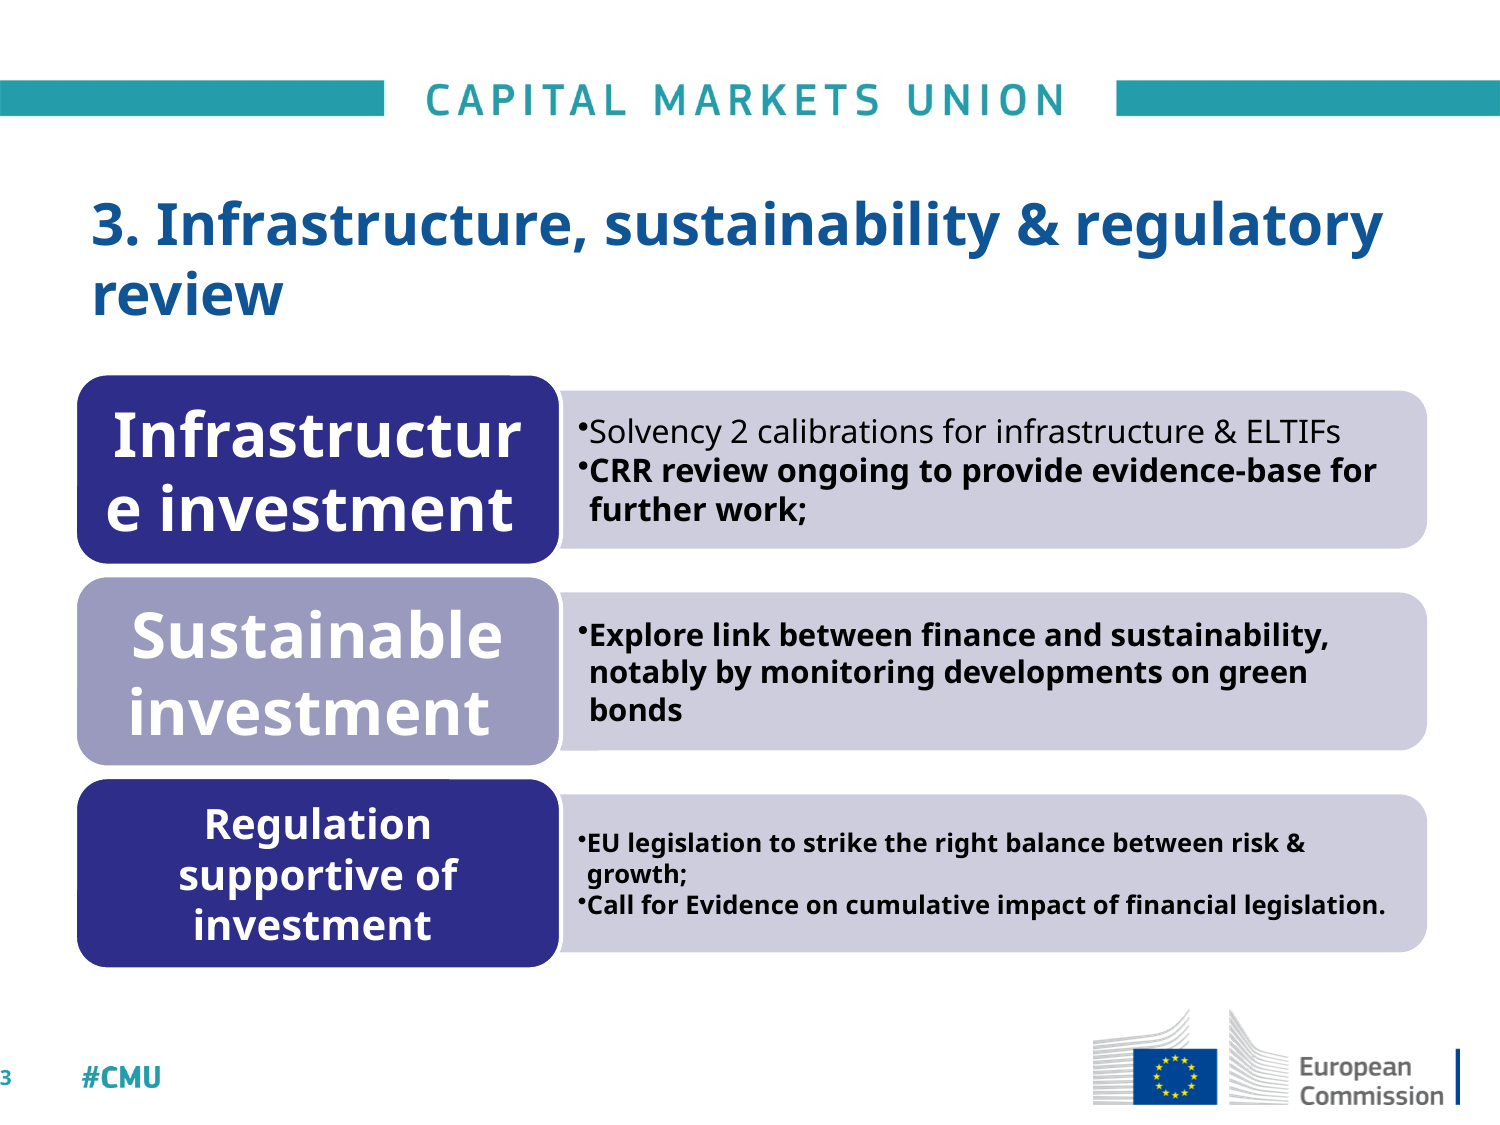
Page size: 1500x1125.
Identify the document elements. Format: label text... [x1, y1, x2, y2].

picture [1092, 1008, 1461, 1106]
picture [81, 1066, 160, 1088]
picture [0, 30, 1500, 159]
text_box 3. Infrastructure, sustainability & regulatory review [76, 180, 1424, 335]
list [74, 373, 1426, 970]
